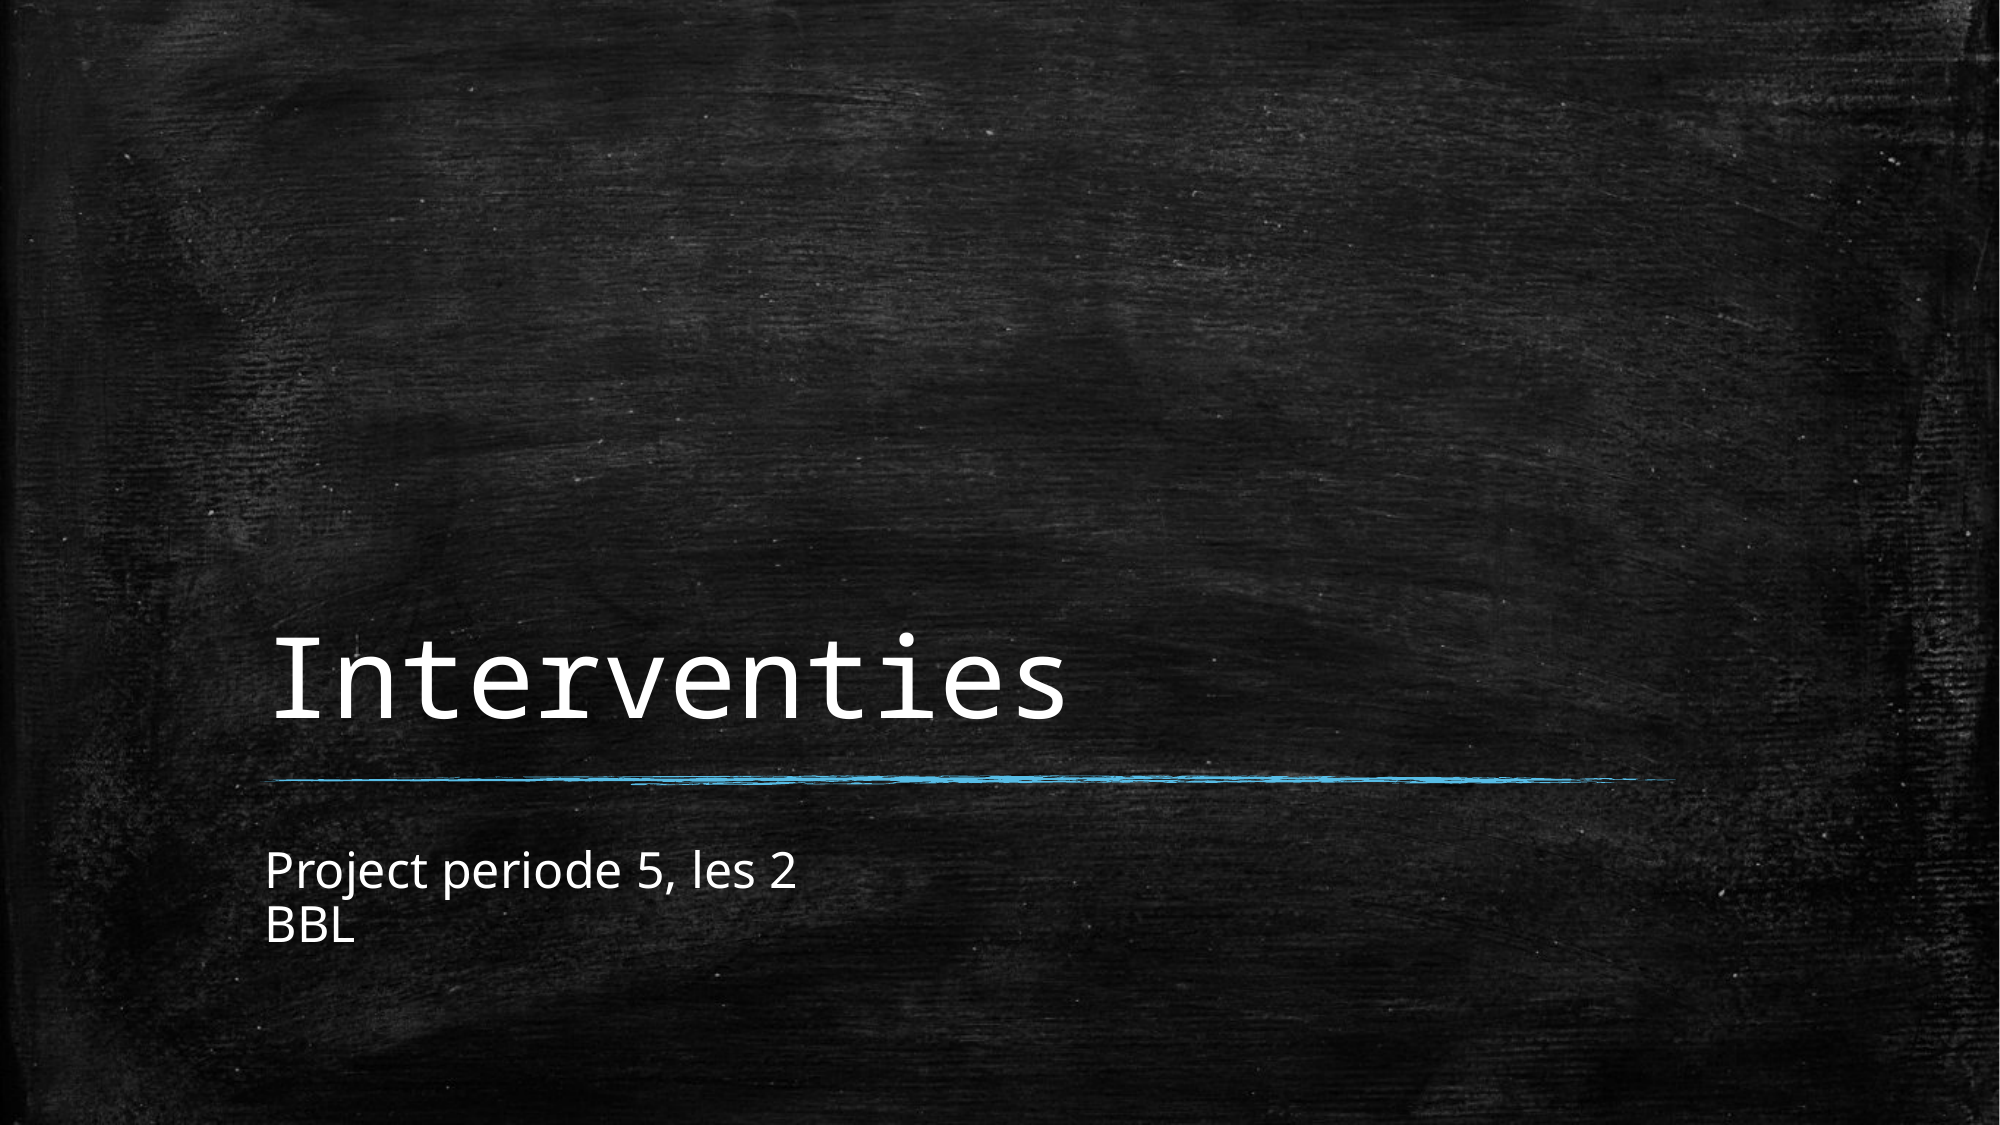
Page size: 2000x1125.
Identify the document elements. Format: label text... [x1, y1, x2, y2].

title Interventies [249, 312, 1750, 750]
subtitle Project periode 5, les 2 BBL [249, 837, 1750, 1013]
